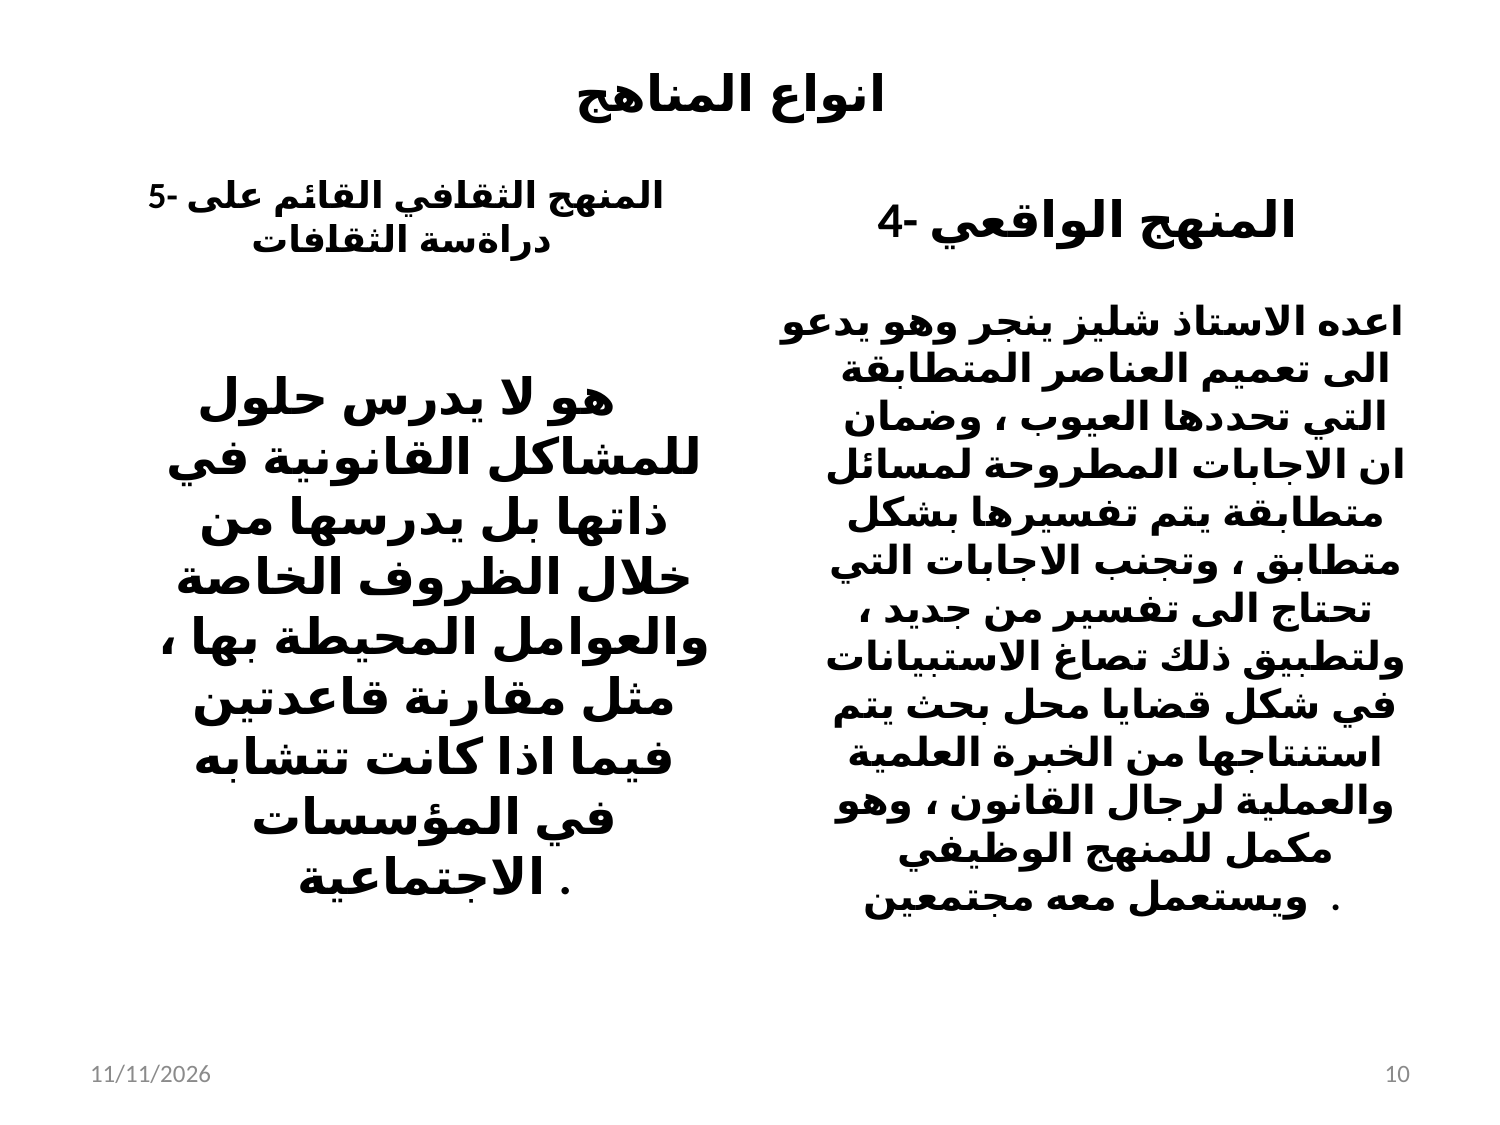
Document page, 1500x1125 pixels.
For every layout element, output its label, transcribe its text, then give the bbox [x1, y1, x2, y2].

title انواع المناهج [437, 45, 1038, 138]
list اعده الاستاذ شليز ينجر وهو يدعو الى تعميم العناصر المتطابقة التي تحددها العيوب ، وضمان ان الاجابات المطروحة لمسائل متطابقة يتم تفسيرها بشكل متطابق ، وتجنب الاجابات التي تحتاج الى تفسير من جديد ، ولتطبيق ذلك تصاغ الاستبيانات في شكل قضايا محل بحث يتم استنتاجها من الخبرة العلمية والعملية لرجال القانون ، وهو مكمل للمنهج الوظيفي ويستعمل معه مجتمعين . [761, 287, 1425, 1005]
list 5- المنهج الثقافي القائم على دراةسة الثقافات [75, 162, 738, 268]
list هو لا يدرس حلول للمشاكل القانونية في ذاتها بل يدرسها من خلال الظروف الخاصة والعوامل المحيطة بها ، مثل مقارنة قاعدتين فيما اذا كانت تتشابه في المؤسسات الاجتماعية . [75, 287, 738, 1005]
list 4- المنهج الواقعي [762, 149, 1426, 255]
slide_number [75, 1042, 425, 1103]
slide_number 10 [1074, 1042, 1425, 1103]
